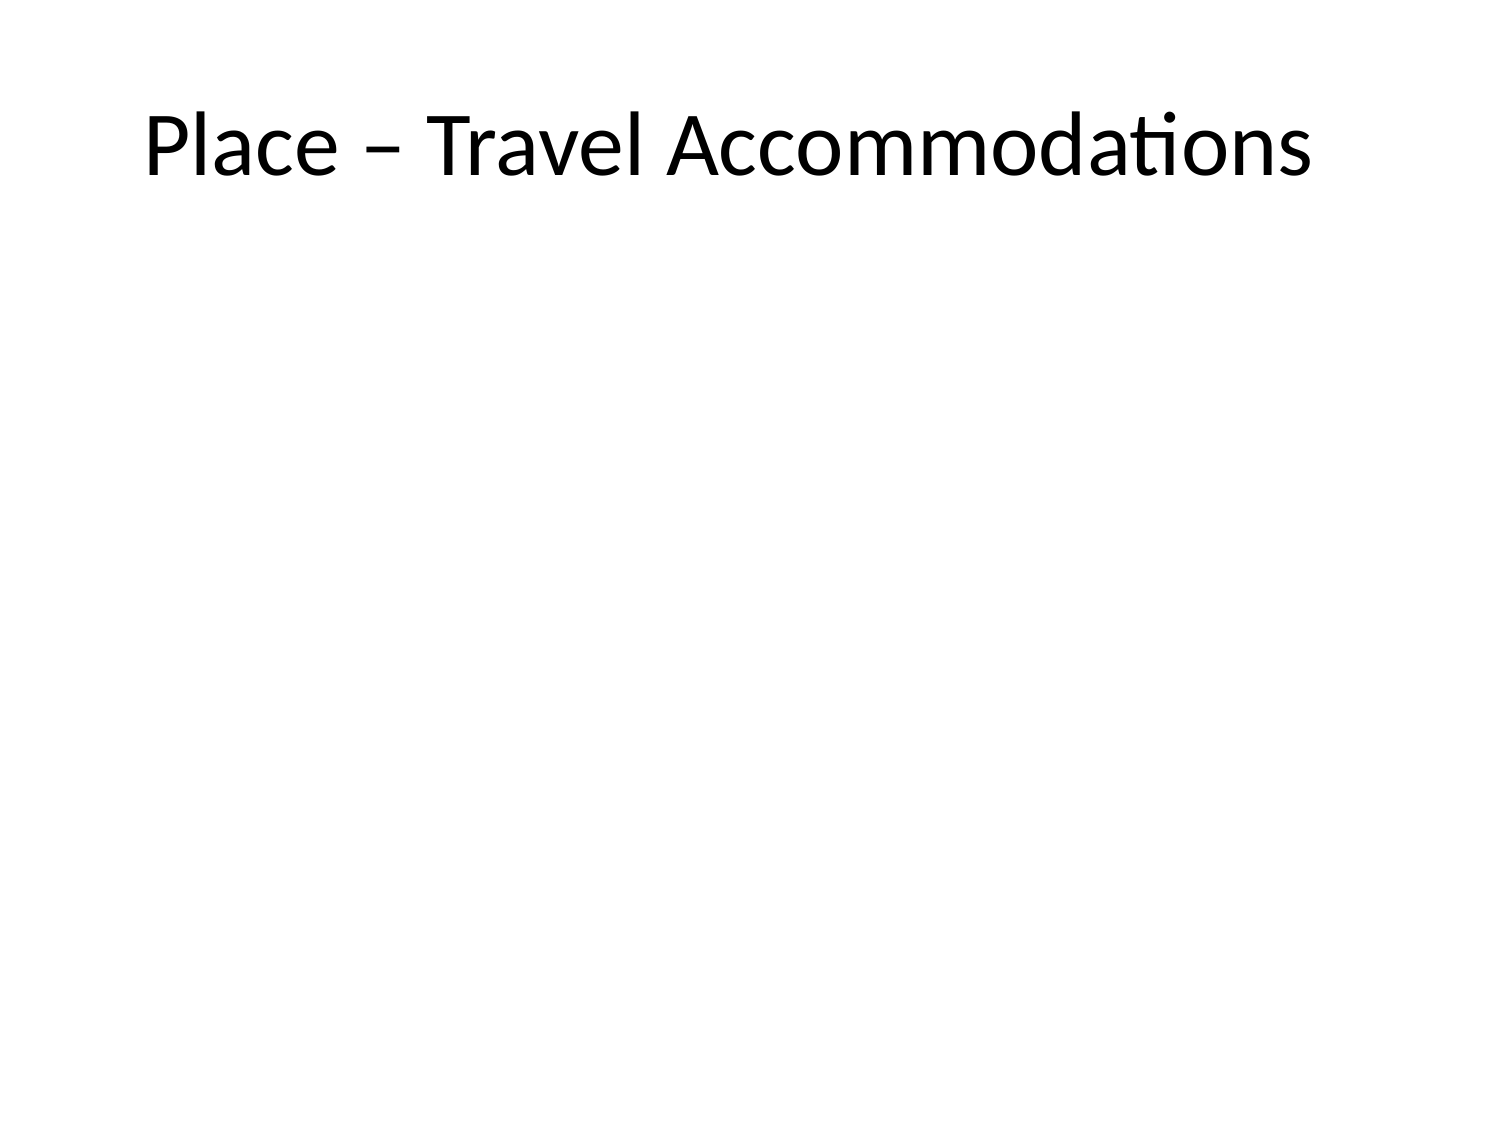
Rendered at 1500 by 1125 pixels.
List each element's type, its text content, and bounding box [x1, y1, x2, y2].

title Place – Travel Accommodations [75, 45, 1425, 233]
